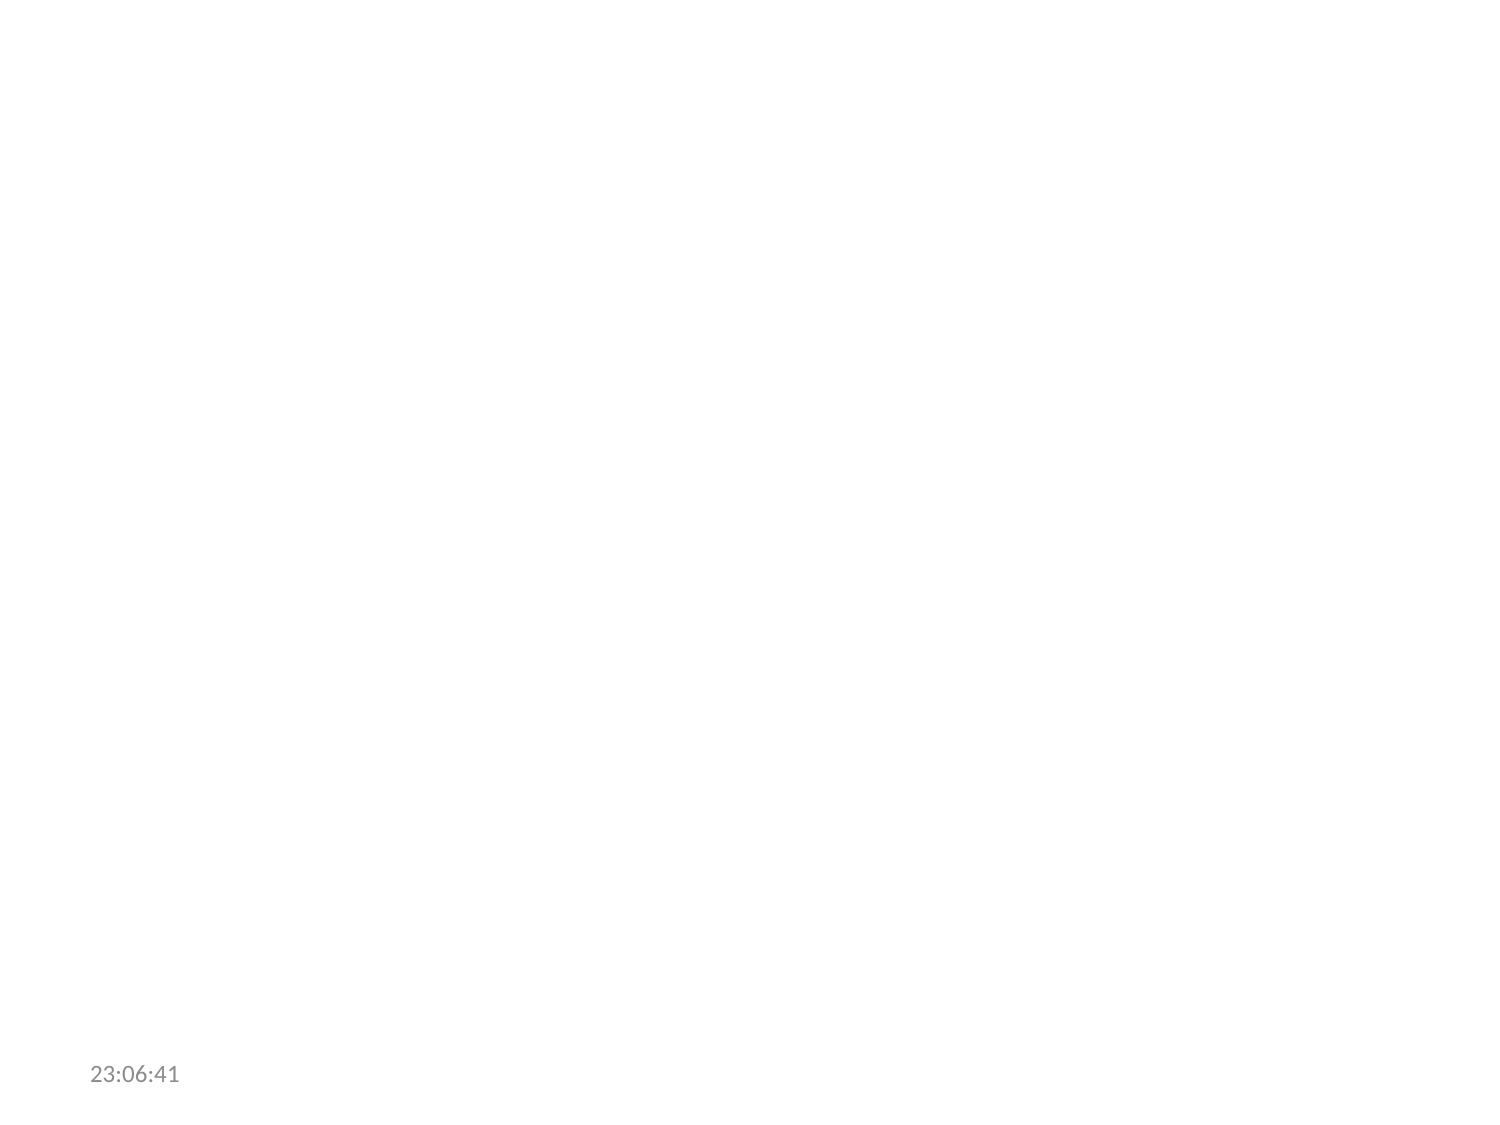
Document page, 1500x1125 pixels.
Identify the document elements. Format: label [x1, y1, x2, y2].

slide_number [75, 1042, 425, 1103]
